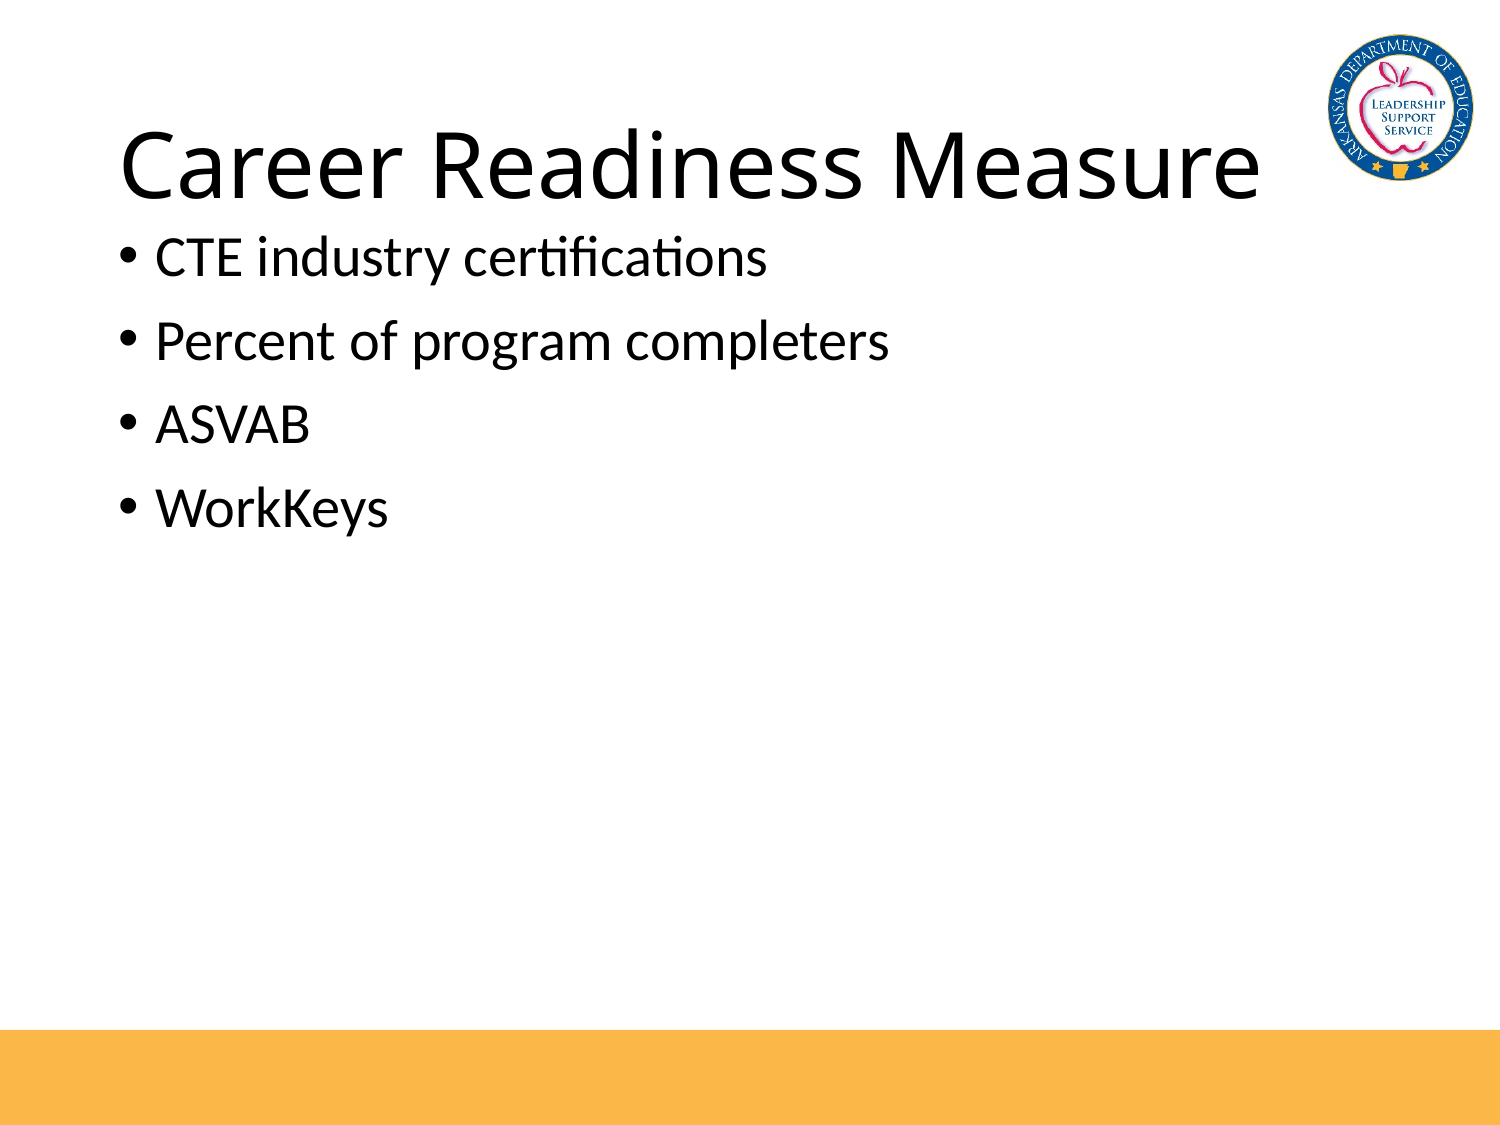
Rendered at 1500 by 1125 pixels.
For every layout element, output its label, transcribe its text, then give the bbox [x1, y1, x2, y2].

list CTE industry certifications Percent of program completers ASVAB WorkKeys [103, 218, 1419, 915]
picture [1327, 34, 1478, 181]
title Career Readiness Measure [103, 59, 1397, 218]
